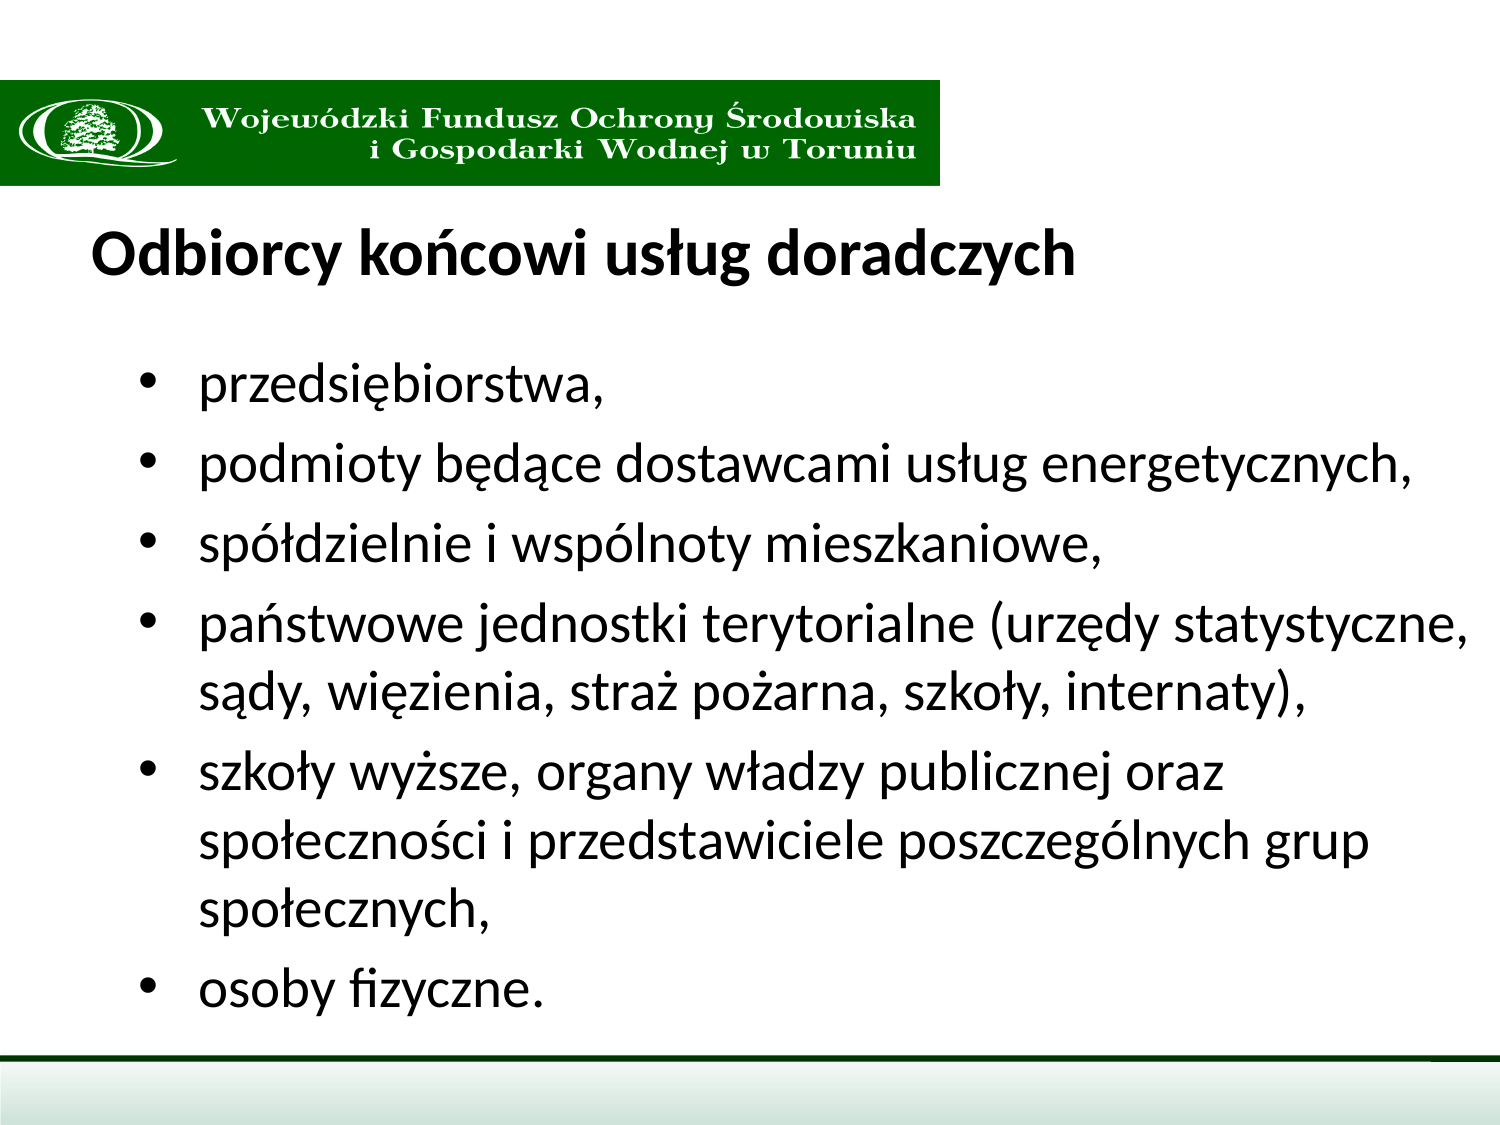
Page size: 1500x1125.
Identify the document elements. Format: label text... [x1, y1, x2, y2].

picture [0, 80, 940, 187]
title Odbiorcy końcowi usług doradczych [76, 184, 1498, 408]
picture [0, 923, 1500, 1125]
list przedsiębiorstwa, podmioty będące dostawcami usług energetycznych, spółdzielnie i wspólnoty mieszkaniowe, państwowe jednostki terytorialne (urzędy statystyczne, sądy, więzienia, straż pożarna, szkoły, internaty), szkoły wyższe, organy władzy publicznej oraz społeczności i przedstawiciele poszczególnych grup społecznych, osoby fizyczne. [123, 337, 1500, 922]
